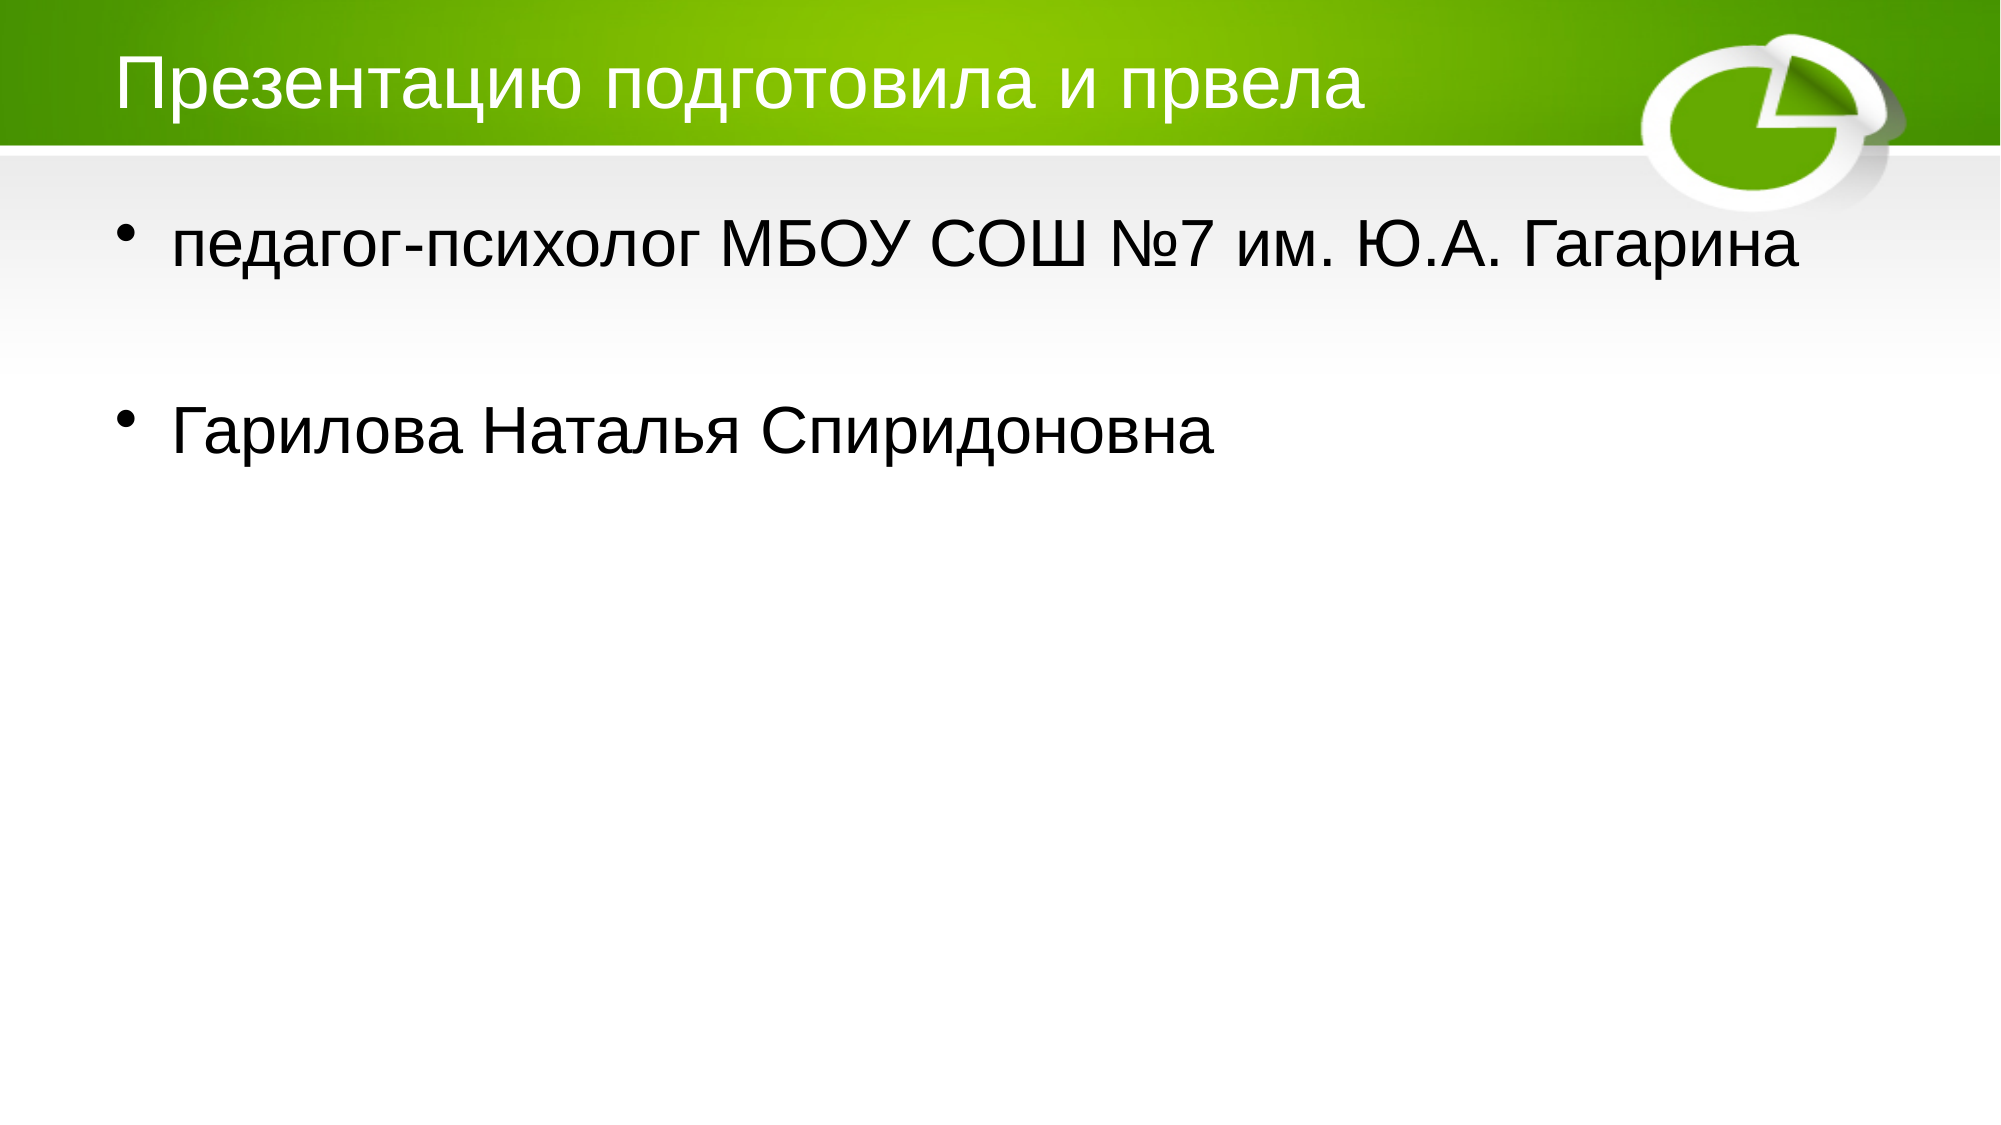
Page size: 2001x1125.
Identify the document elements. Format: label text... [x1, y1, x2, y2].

list педагог-психолог МБОУ СОШ №7 им. Ю.А. Гагарина Гарилова Наталья Спиридоновна [99, 192, 1901, 1006]
title Презентацию подготовила и првела [99, 30, 1901, 127]
picture [0, 0, 2001, 1125]
